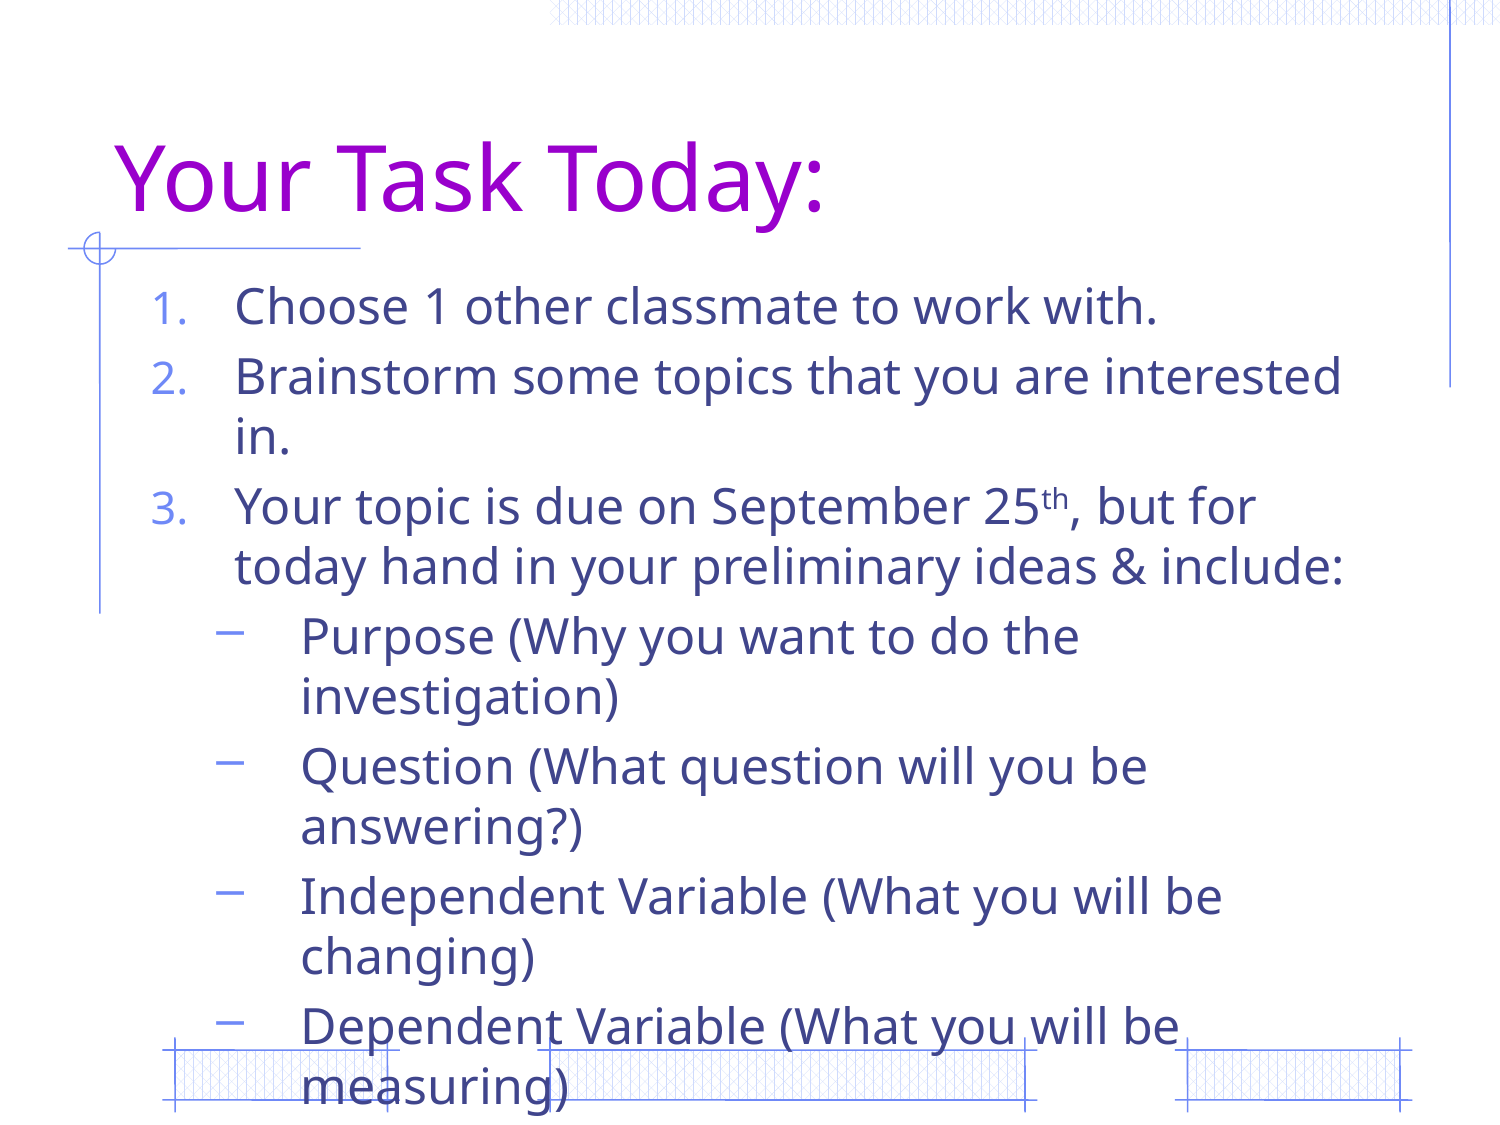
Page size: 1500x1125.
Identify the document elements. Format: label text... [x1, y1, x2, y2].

list Choose 1 other classmate to work with. Brainstorm some topics that you are interested in. Your topic is due on September 25th, but for today hand in your preliminary ideas & include: Purpose (Why you want to do the investigation) Question (What question will you be answering?) Independent Variable (What you will be changing) Dependent Variable (What you will be measuring) [135, 266, 1411, 1024]
title Your Task Today: [99, 49, 1376, 238]
